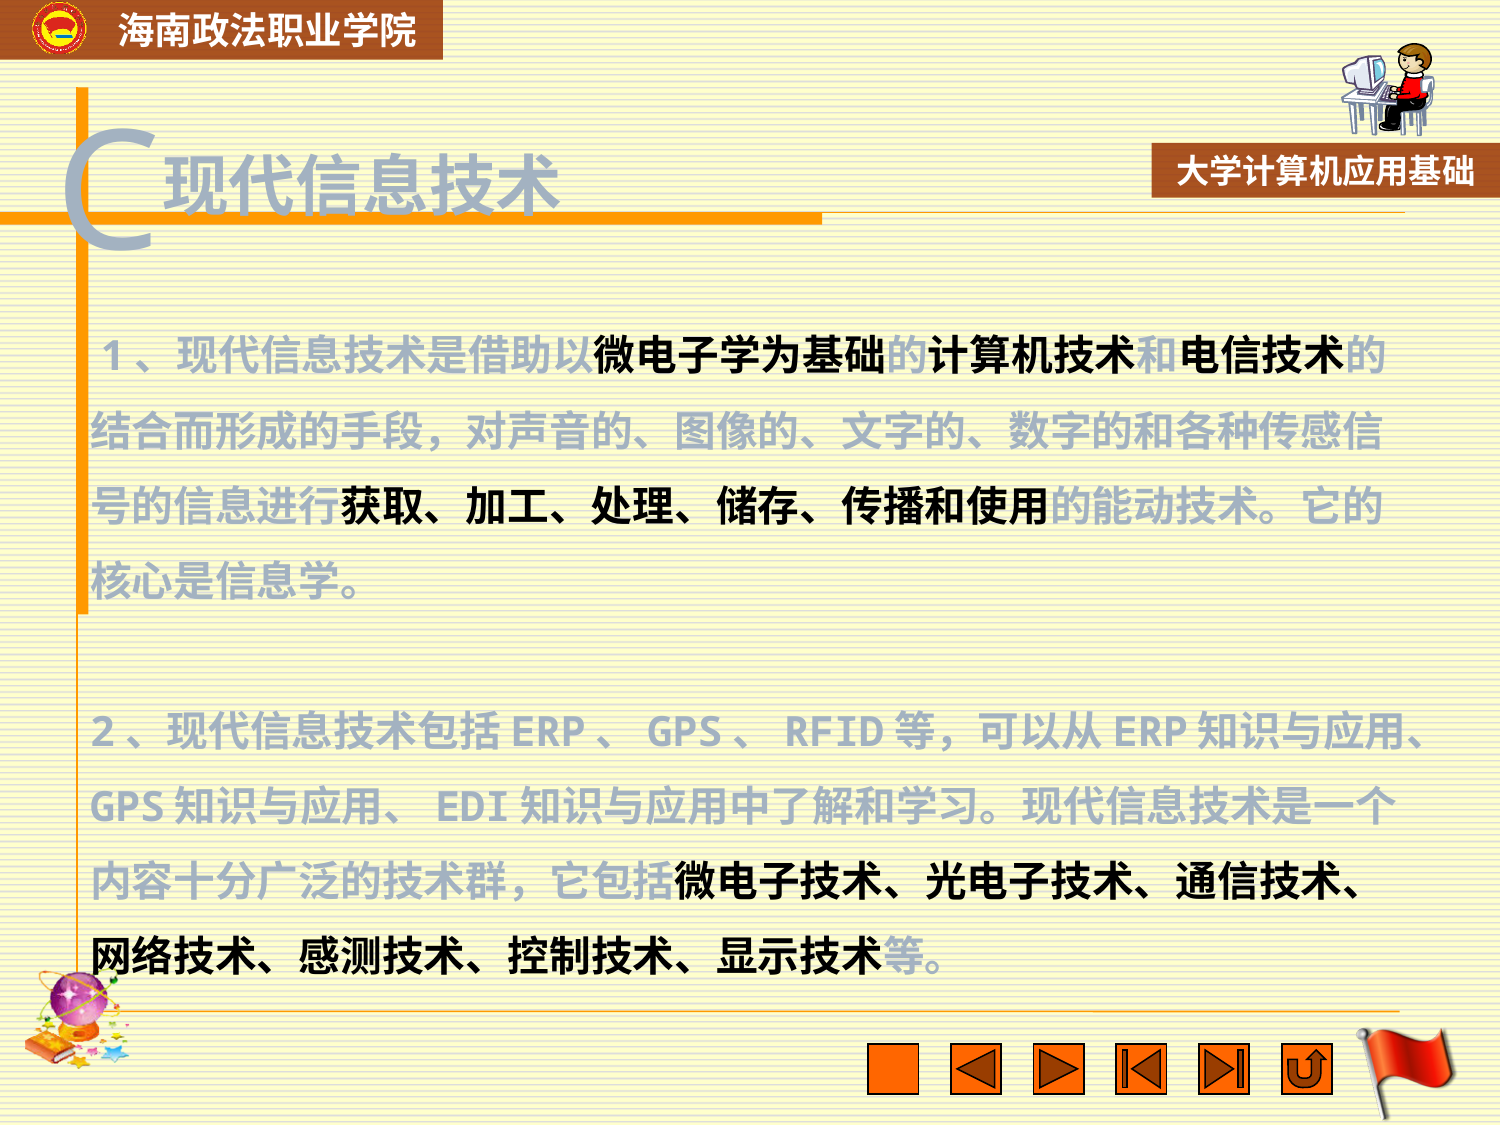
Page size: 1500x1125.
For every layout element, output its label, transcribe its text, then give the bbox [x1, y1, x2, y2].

text_box C [41, 95, 774, 270]
title 1、现代信息技术是借助以微电子学为基础的计算机技术和电信技术的结合而形成的手段，对声音的、图像的、文字的、数字的和各种传感信号的信息进行获取、加工、处理、储存、传播和使用的能动技术。它的核心是信息学。 2、现代信息技术包括ERP、GPS、RFID等，可以从ERP知识与应用、GPS知识与应用、EDI知识与应用中了解和学习。现代信息技术是一个内容十分广泛的技术群，它包括微电子技术、光电子技术、通信技术、网络技术、感测技术、控制技术、显示技术等。 [75, 208, 1436, 988]
picture [0, 0, 1500, 1125]
text_box 现代信息技术 [147, 115, 906, 232]
